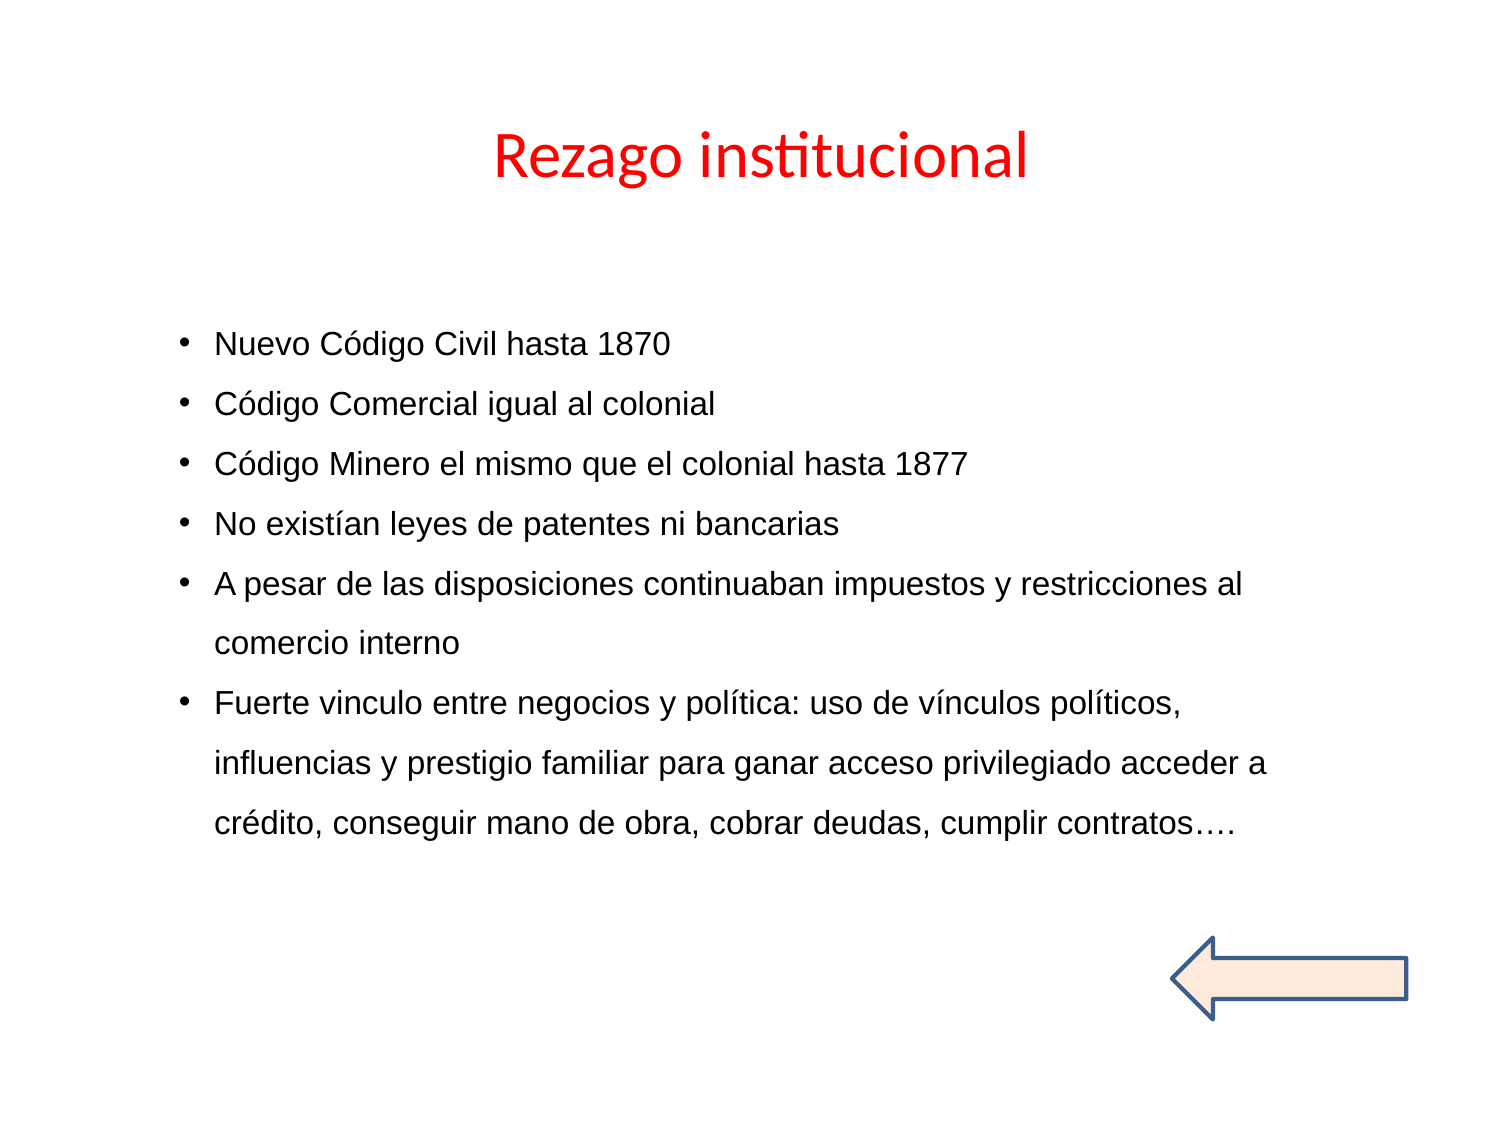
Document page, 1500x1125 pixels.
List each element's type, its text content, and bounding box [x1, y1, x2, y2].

title Rezago institucional [58, 0, 1466, 223]
text_box Nuevo Código Civil hasta 1870 Código Comercial igual al colonial Código Minero el mismo que el colonial hasta 1877 No existían leyes de patentes ni bancarias A pesar de las disposiciones continuaban impuestos y restricciones al comercio interno Fuerte vinculo entre negocios y política: uso de vínculos políticos, influencias y prestigio familiar para ganar acceso privilegiado acceder a crédito, conseguir mano de obra, cobrar deudas, cumplir contratos…. [163, 294, 1348, 849]
text_box [1169, 935, 1409, 1022]
